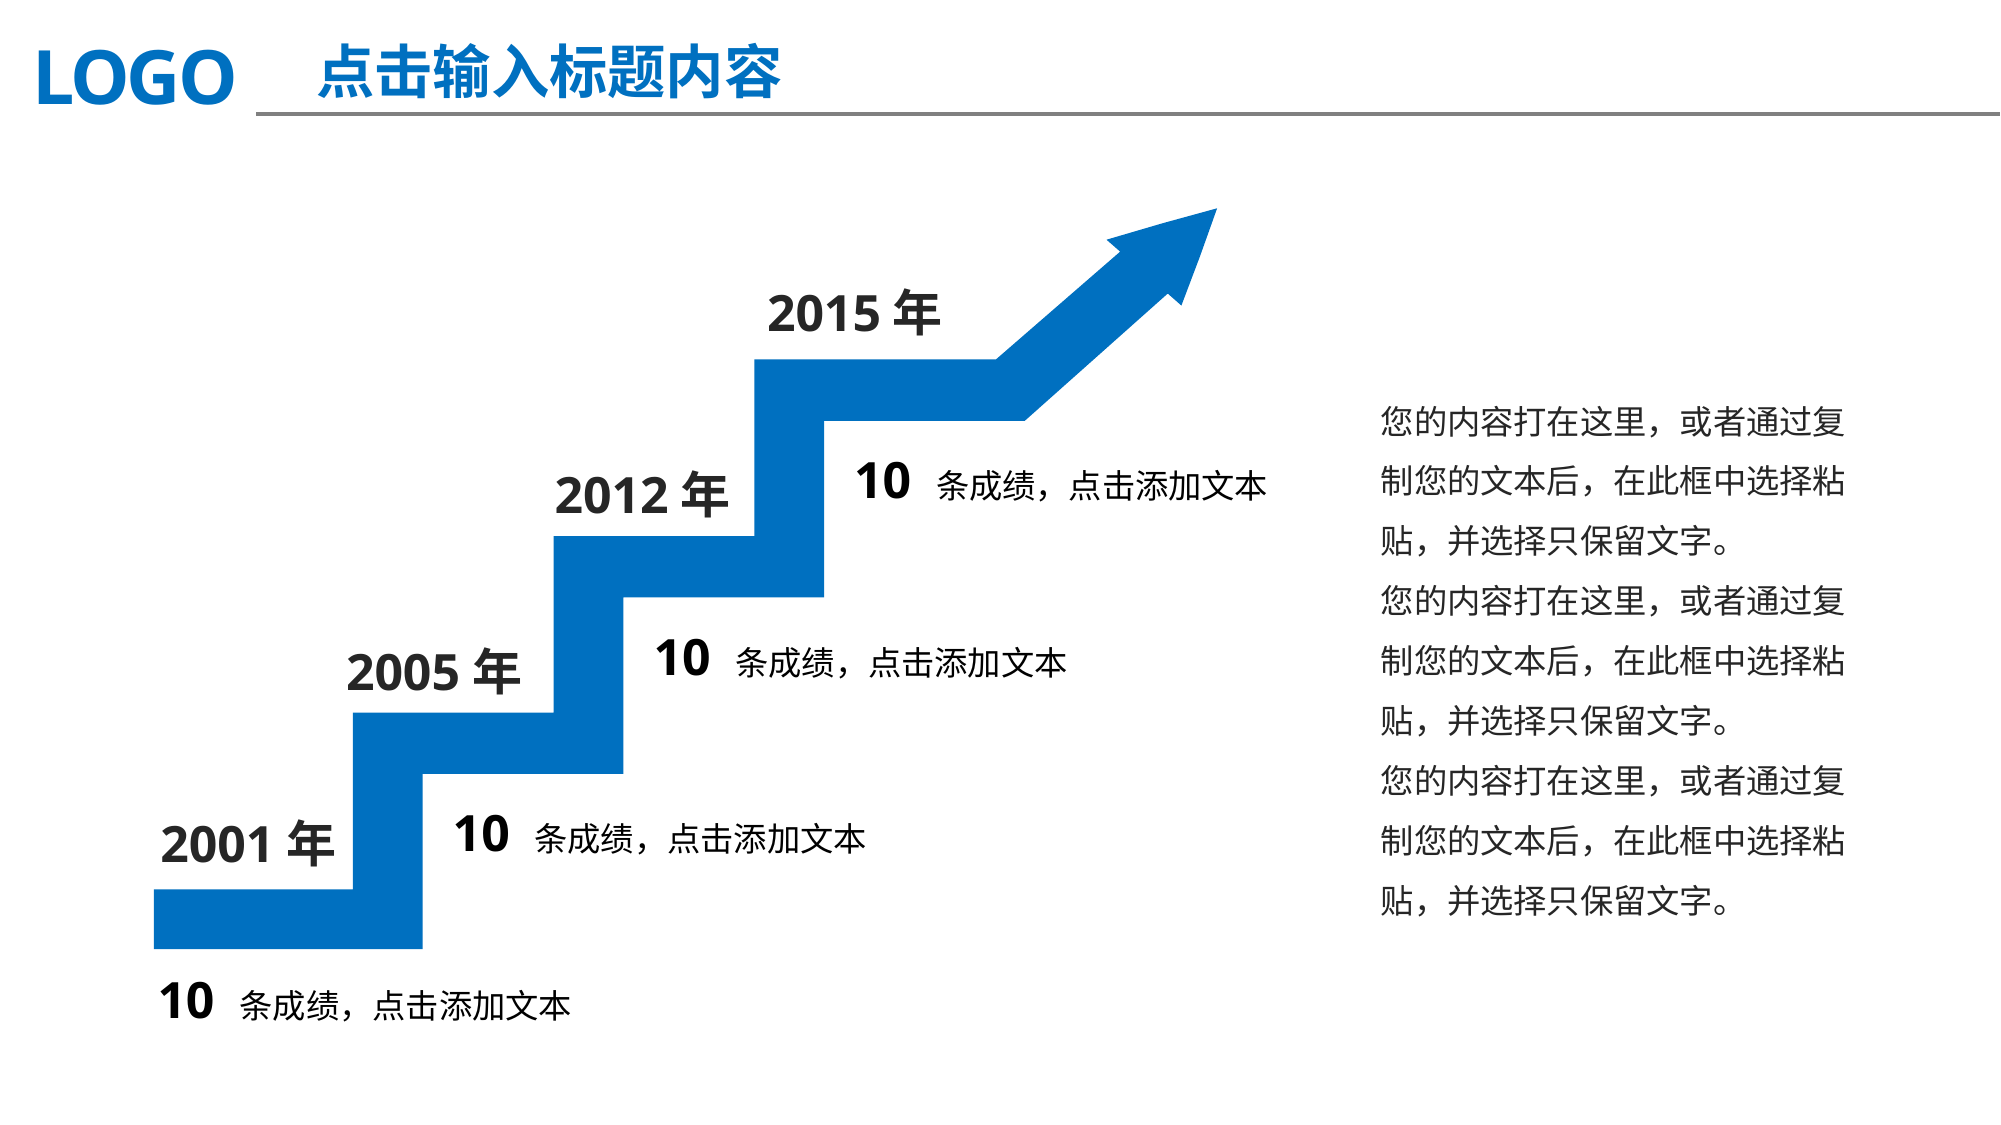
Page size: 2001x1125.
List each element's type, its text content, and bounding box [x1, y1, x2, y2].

text_box 您的内容打在这里，或者通过复制您的文本后，在此框中选择粘贴，并选择只保留文字。 您的内容打在这里，或者通过复制您的文本后，在此框中选择粘贴，并选择只保留文字。 您的内容打在这里，或者通过复制您的文本后，在此框中选择粘贴，并选择只保留文字。 [1366, 373, 1862, 988]
text_box 2001年 [145, 805, 352, 881]
text_box 10 条成绩，点击添加文本 [142, 960, 693, 1036]
text_box 10 条成绩，点击添加文本 [638, 618, 1189, 694]
text_box 10 条成绩，点击添加文本 [437, 794, 988, 870]
text_box 2012年 [539, 456, 746, 531]
text_box 10 条成绩，点击添加文本 [839, 441, 1296, 516]
text_box 点击输入标题内容 [279, 28, 819, 113]
text_box [153, 208, 1218, 950]
text_box 2005年 [331, 633, 537, 709]
text_box 2015年 [752, 274, 958, 349]
